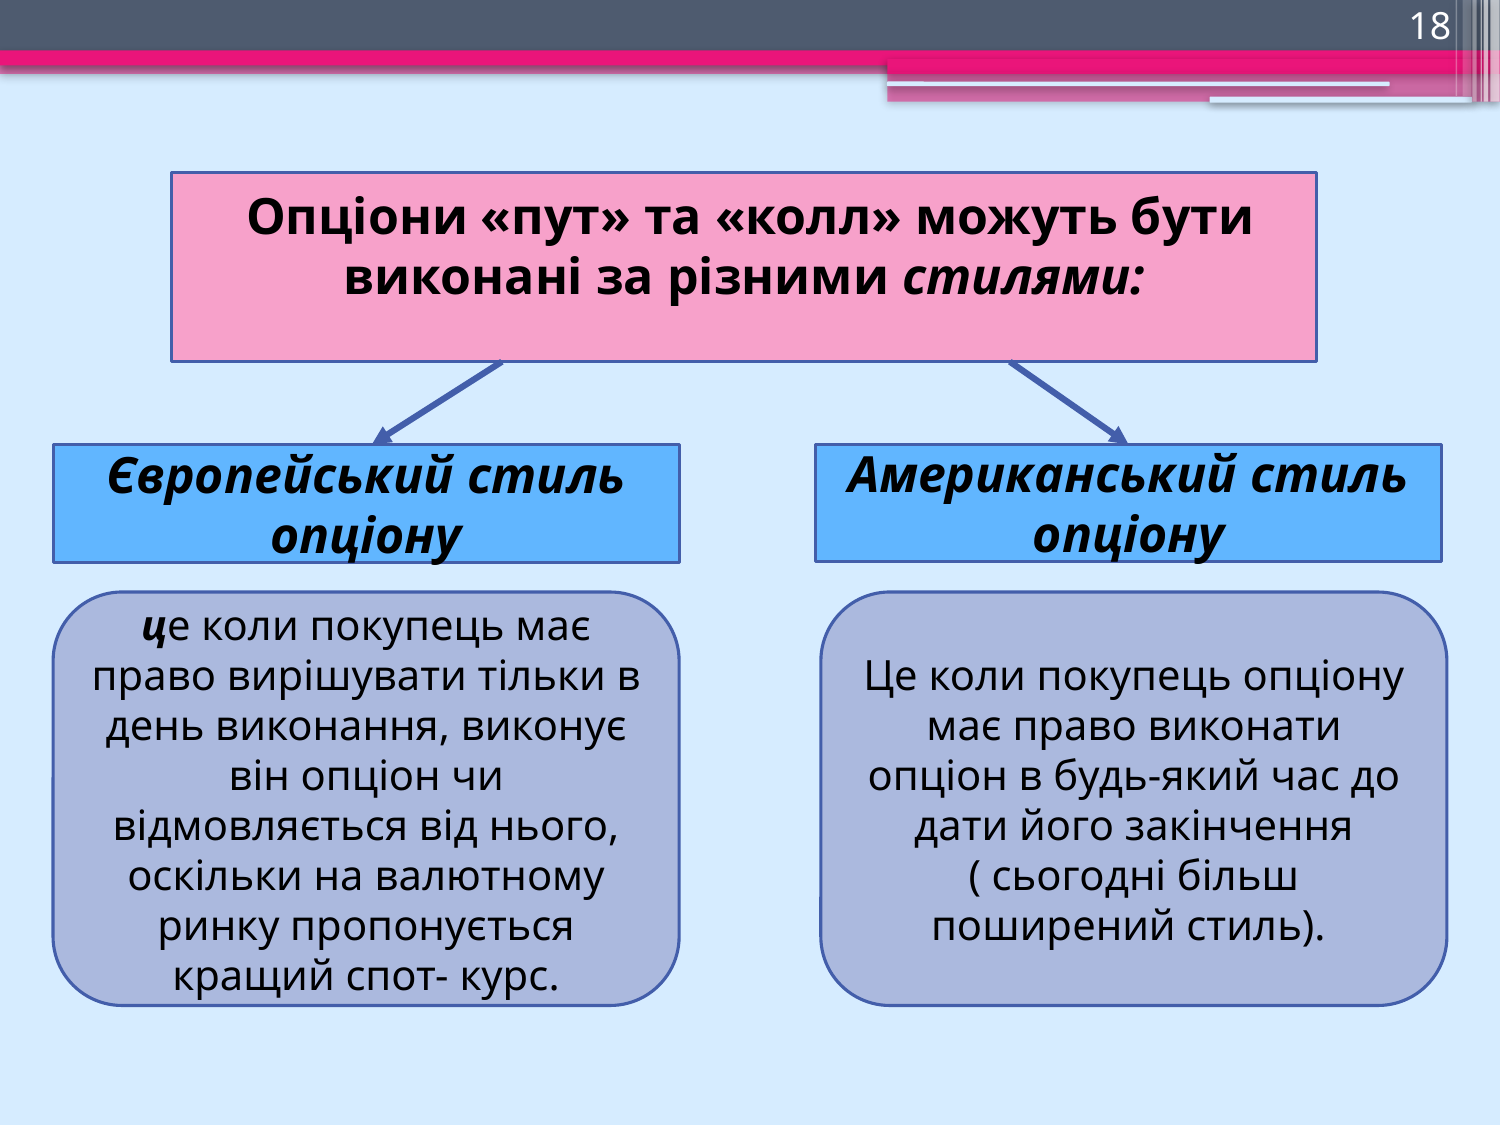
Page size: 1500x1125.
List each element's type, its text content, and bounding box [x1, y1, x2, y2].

slide_number 18 [1341, 0, 1466, 61]
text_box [52, 172, 1448, 1006]
